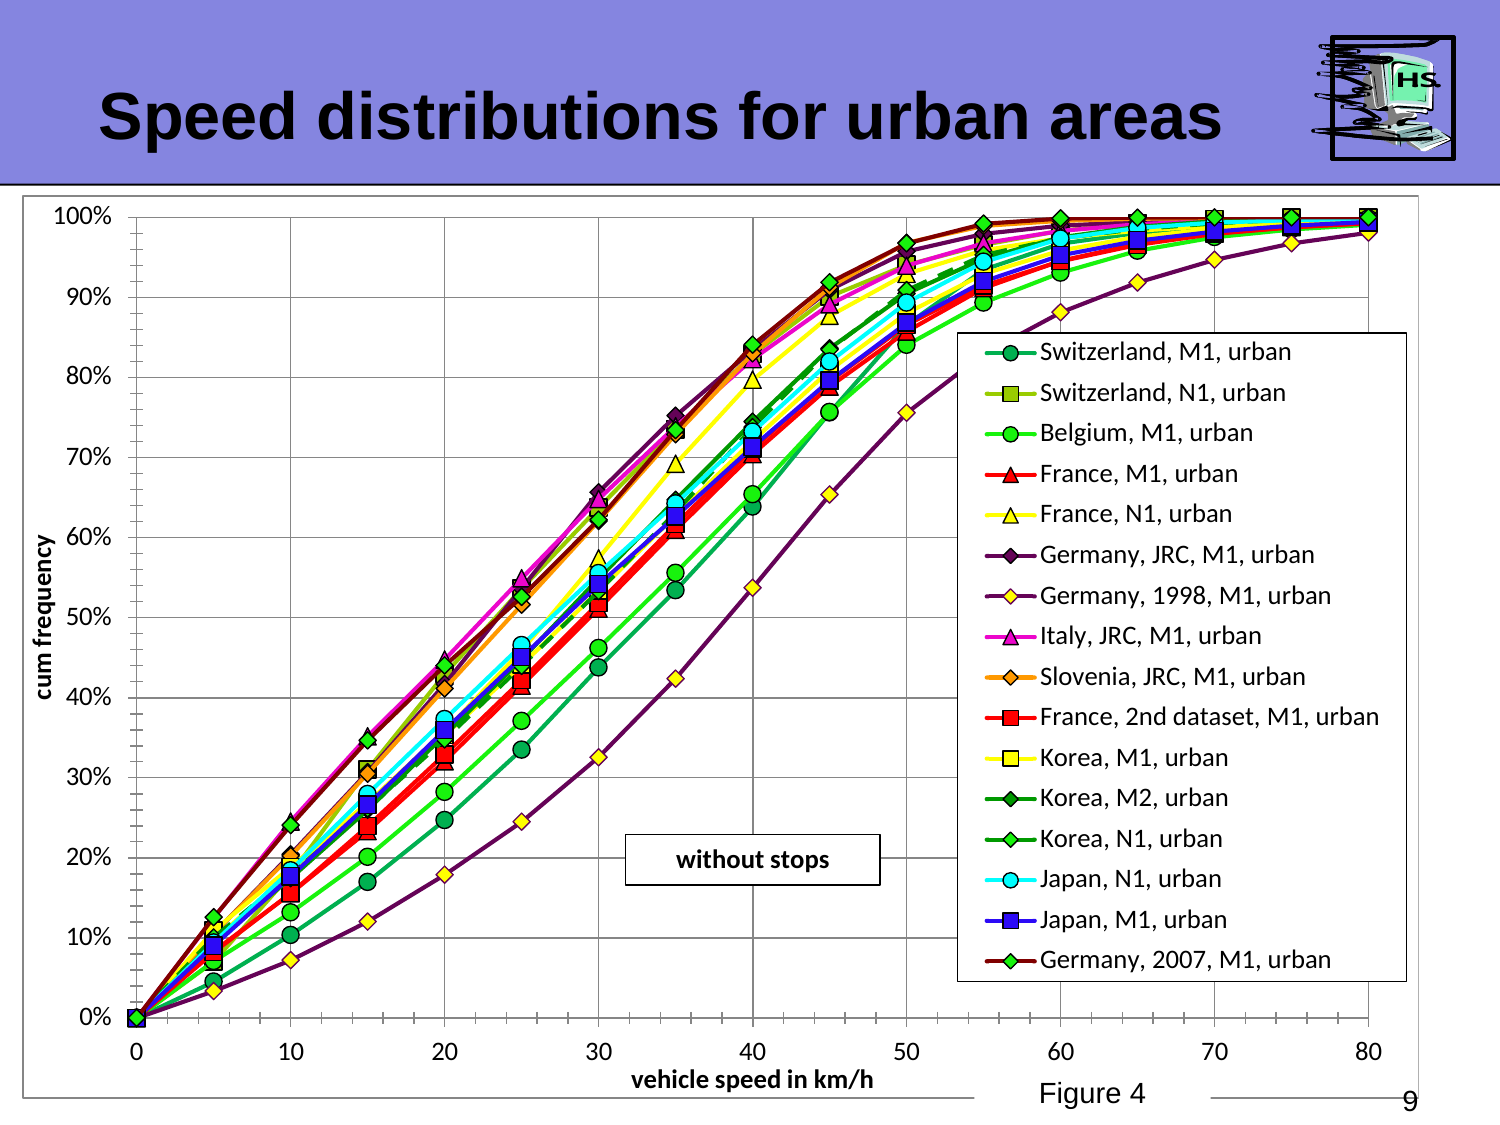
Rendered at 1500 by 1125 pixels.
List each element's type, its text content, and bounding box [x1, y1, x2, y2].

picture [21, 195, 1420, 1099]
text_box Figure 4 [974, 1108, 1211, 1117]
text_box [187, 162, 1288, 193]
text_box 9 [1387, 1074, 1450, 1125]
title Speed distributions for urban areas [29, 50, 1294, 175]
